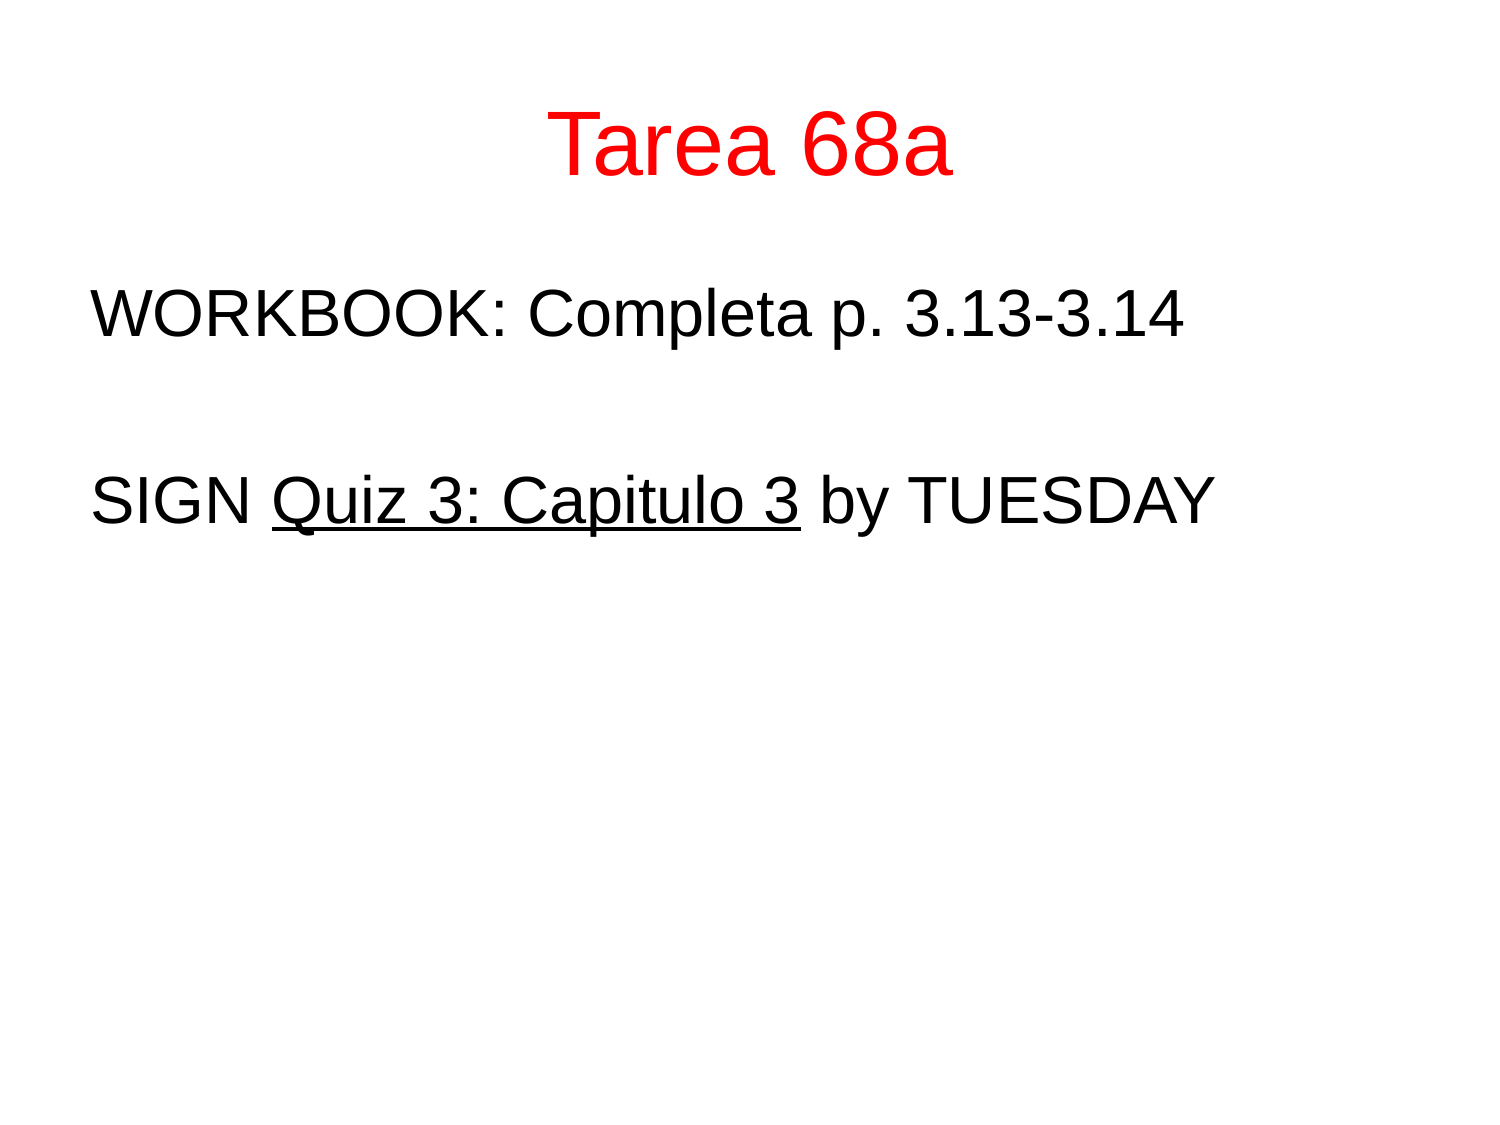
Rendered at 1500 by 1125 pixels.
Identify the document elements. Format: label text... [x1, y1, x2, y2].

list WORKBOOK: Completa p. 3.13-3.14 SIGN Quiz 3: Capitulo 3 by TUESDAY [75, 262, 1425, 1005]
title Tarea 68a [75, 45, 1425, 233]
